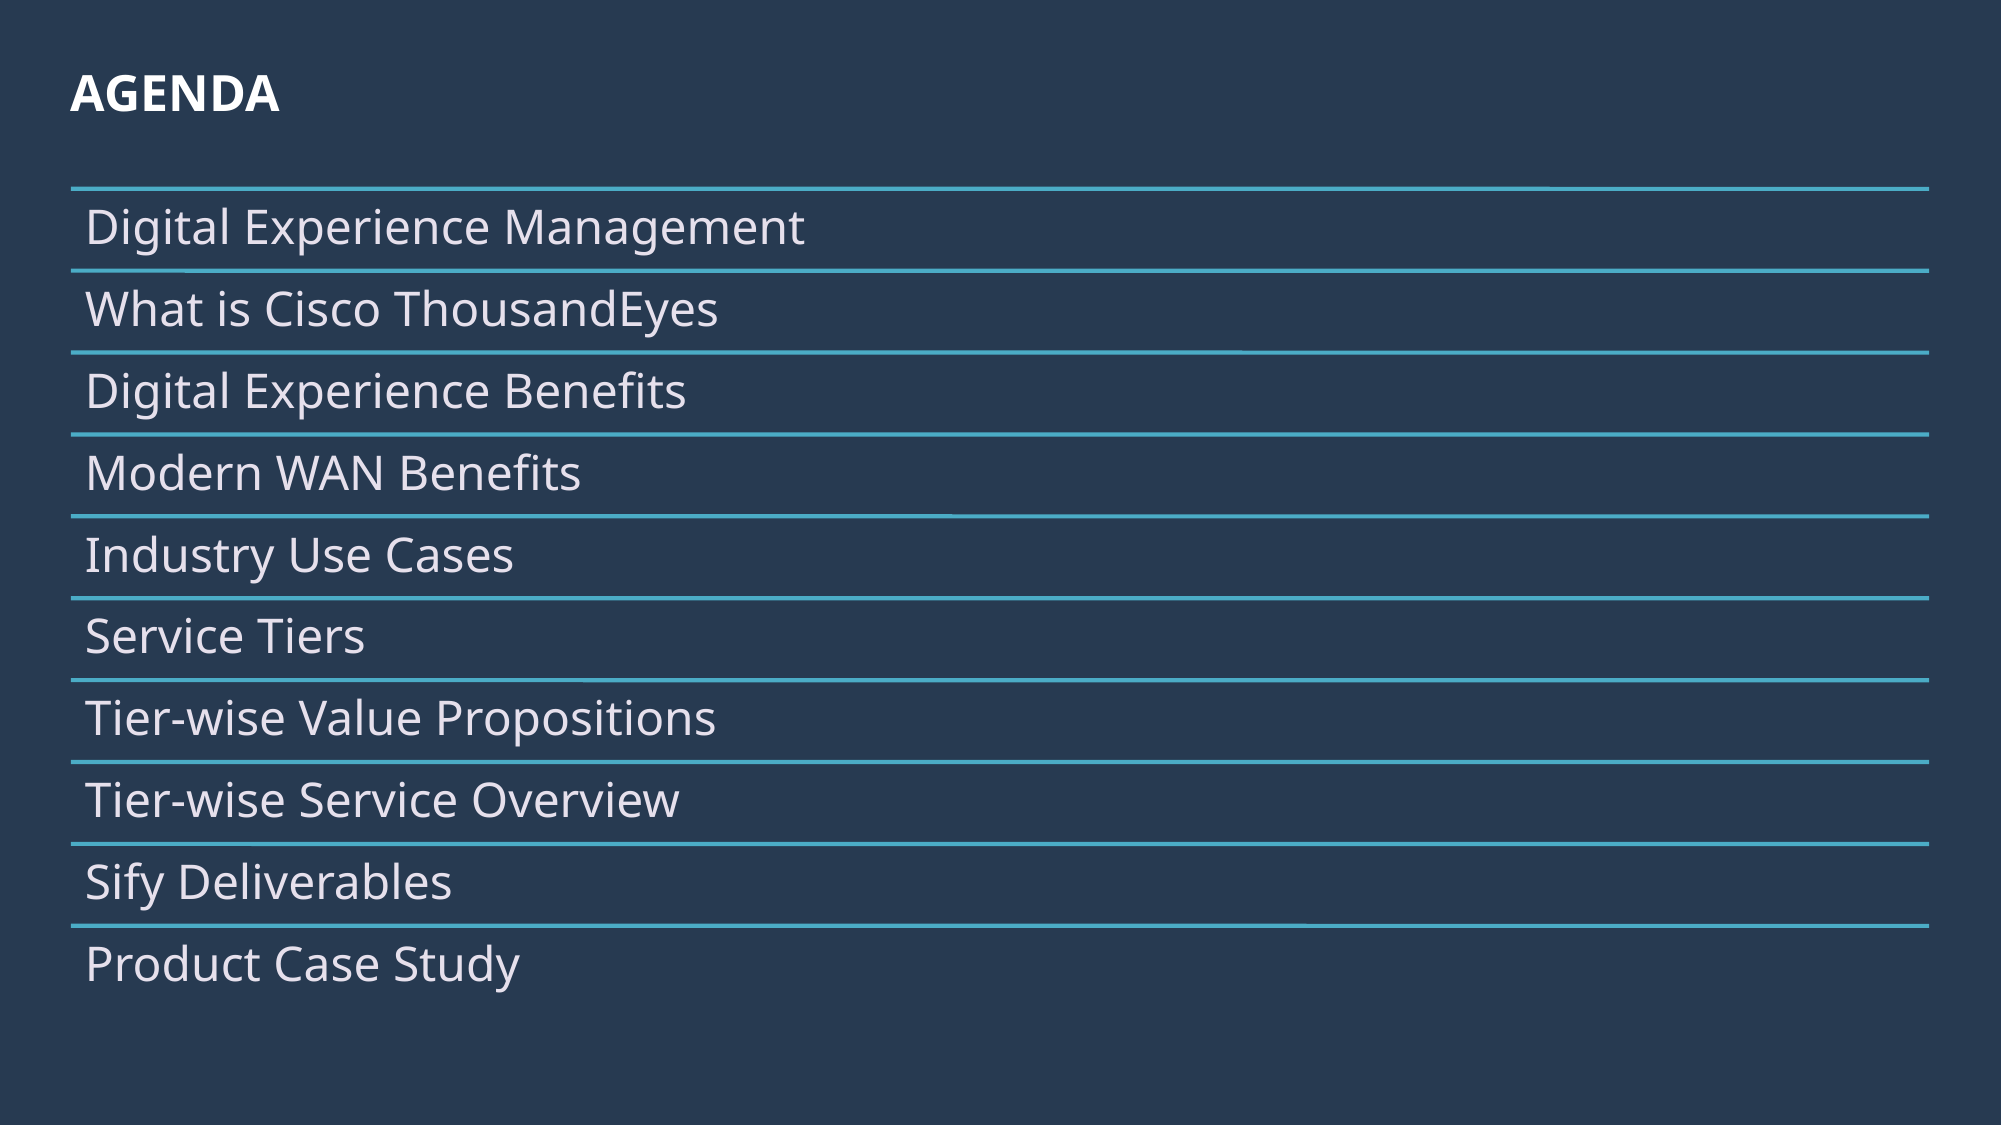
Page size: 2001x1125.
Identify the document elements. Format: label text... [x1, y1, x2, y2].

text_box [70, 188, 1930, 1008]
title AGENDA [70, 53, 1930, 130]
